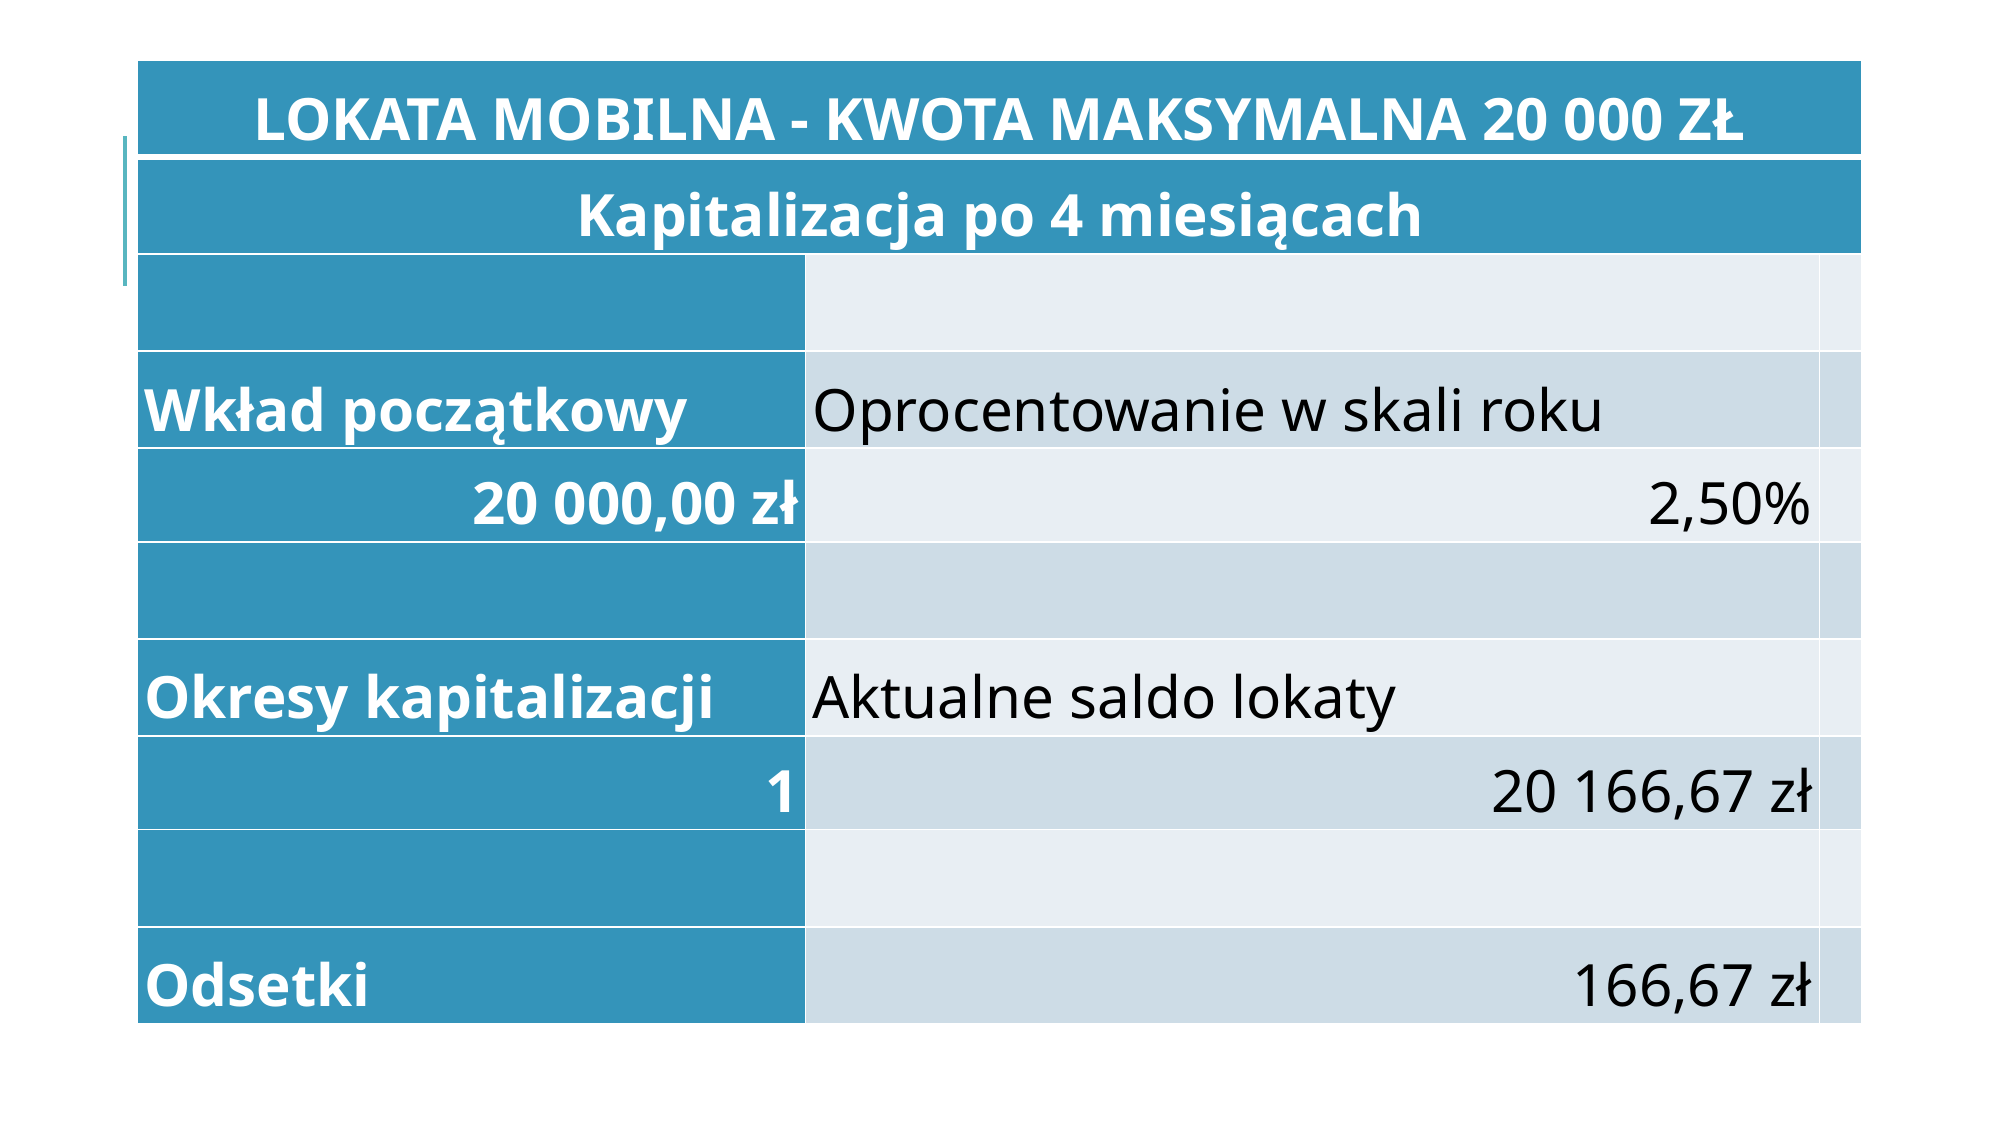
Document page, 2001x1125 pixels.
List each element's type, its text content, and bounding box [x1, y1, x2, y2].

table_cell [138, 830, 805, 926]
table_cell [806, 830, 1819, 926]
table_cell [138, 543, 805, 638]
table_cell Kapitalizacja po 4 miesiącach [138, 160, 1861, 253]
table_cell Aktualne saldo lokaty [806, 640, 1819, 735]
table_cell [138, 255, 805, 350]
table_header LOKATA MOBILNA - KWOTA MAKSYMALNA 20 000 ZŁ [138, 61, 1861, 154]
table_cell Okresy kapitalizacji [138, 640, 805, 735]
table_cell 20 166,67 zł [806, 737, 1819, 829]
table_cell [1820, 737, 1861, 829]
table_cell [1820, 640, 1861, 735]
table_cell [1820, 352, 1861, 447]
table_cell [1820, 449, 1861, 541]
table_cell 20 000,00 zł [138, 449, 805, 541]
table_cell Wkład początkowy [138, 352, 805, 447]
table_cell [806, 255, 1819, 350]
table_cell [1820, 543, 1861, 638]
table_cell [1820, 830, 1861, 926]
table_cell 2,50% [806, 449, 1819, 541]
table_cell [1820, 928, 1861, 1023]
table_cell Oprocentowanie w skali roku [806, 352, 1819, 447]
table_cell [806, 543, 1819, 638]
table_cell [1820, 255, 1861, 350]
table_cell Odsetki [138, 928, 805, 1023]
table_cell 1 [138, 737, 805, 829]
table_cell 166,67 zł [806, 928, 1819, 1023]
